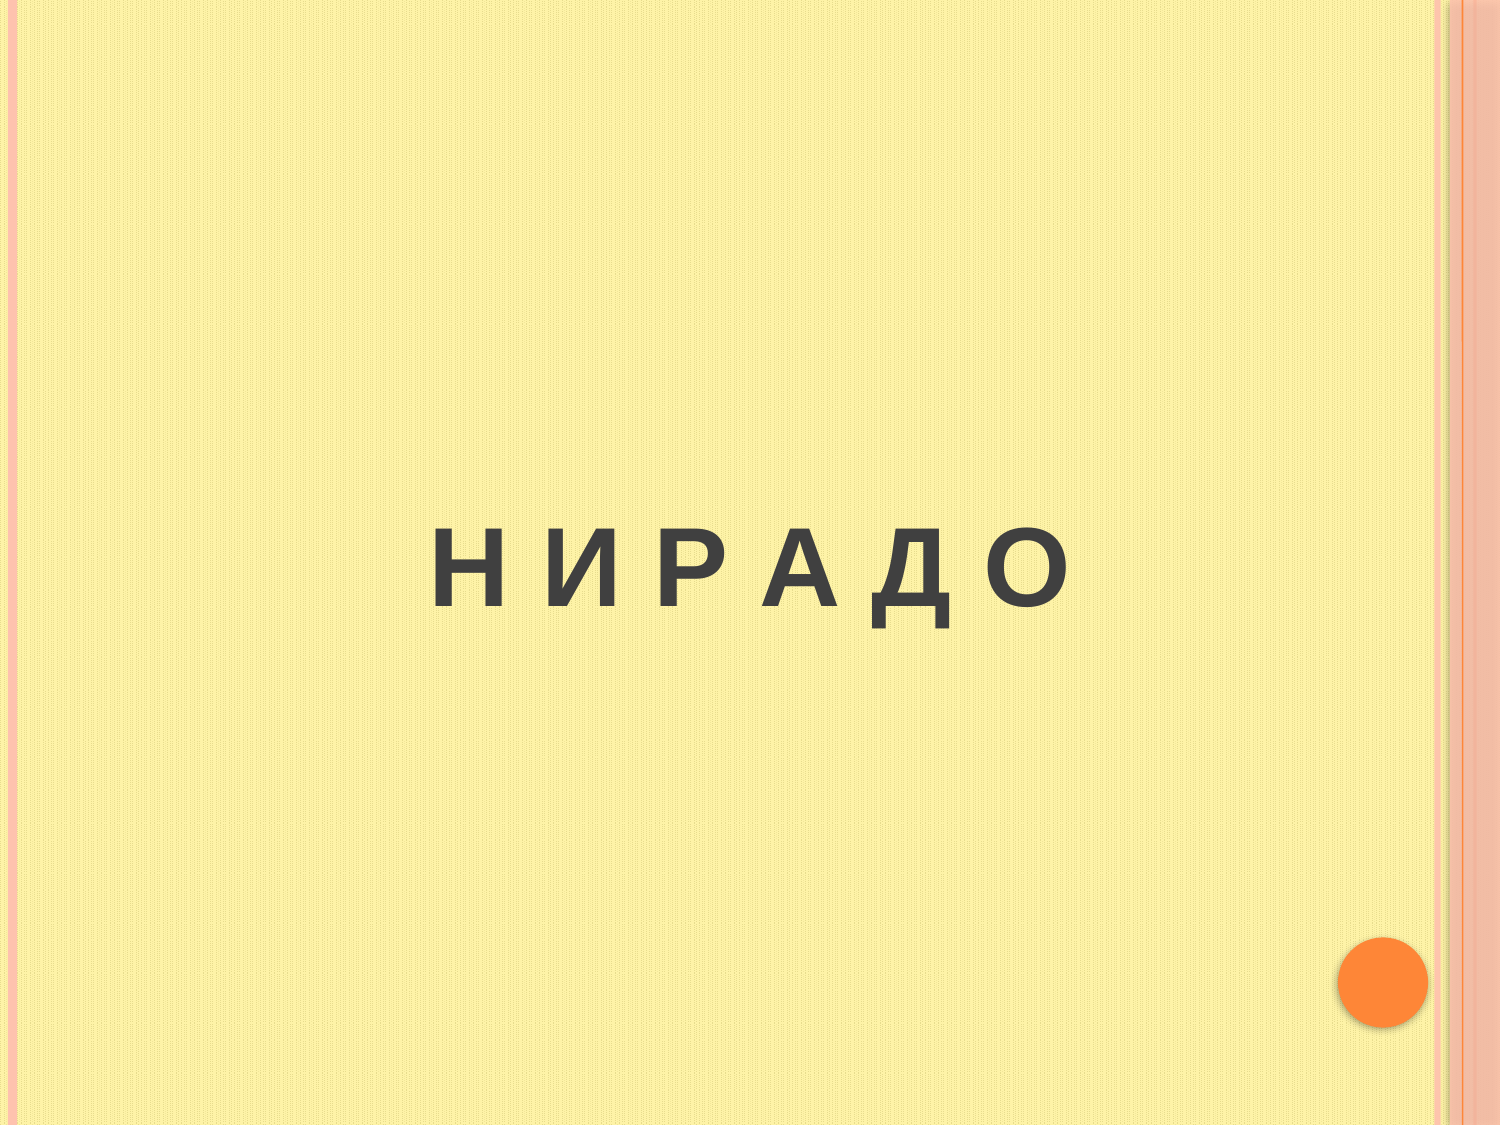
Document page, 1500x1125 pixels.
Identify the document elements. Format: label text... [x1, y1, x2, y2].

text_box Н И Р А Д О [413, 486, 1087, 637]
